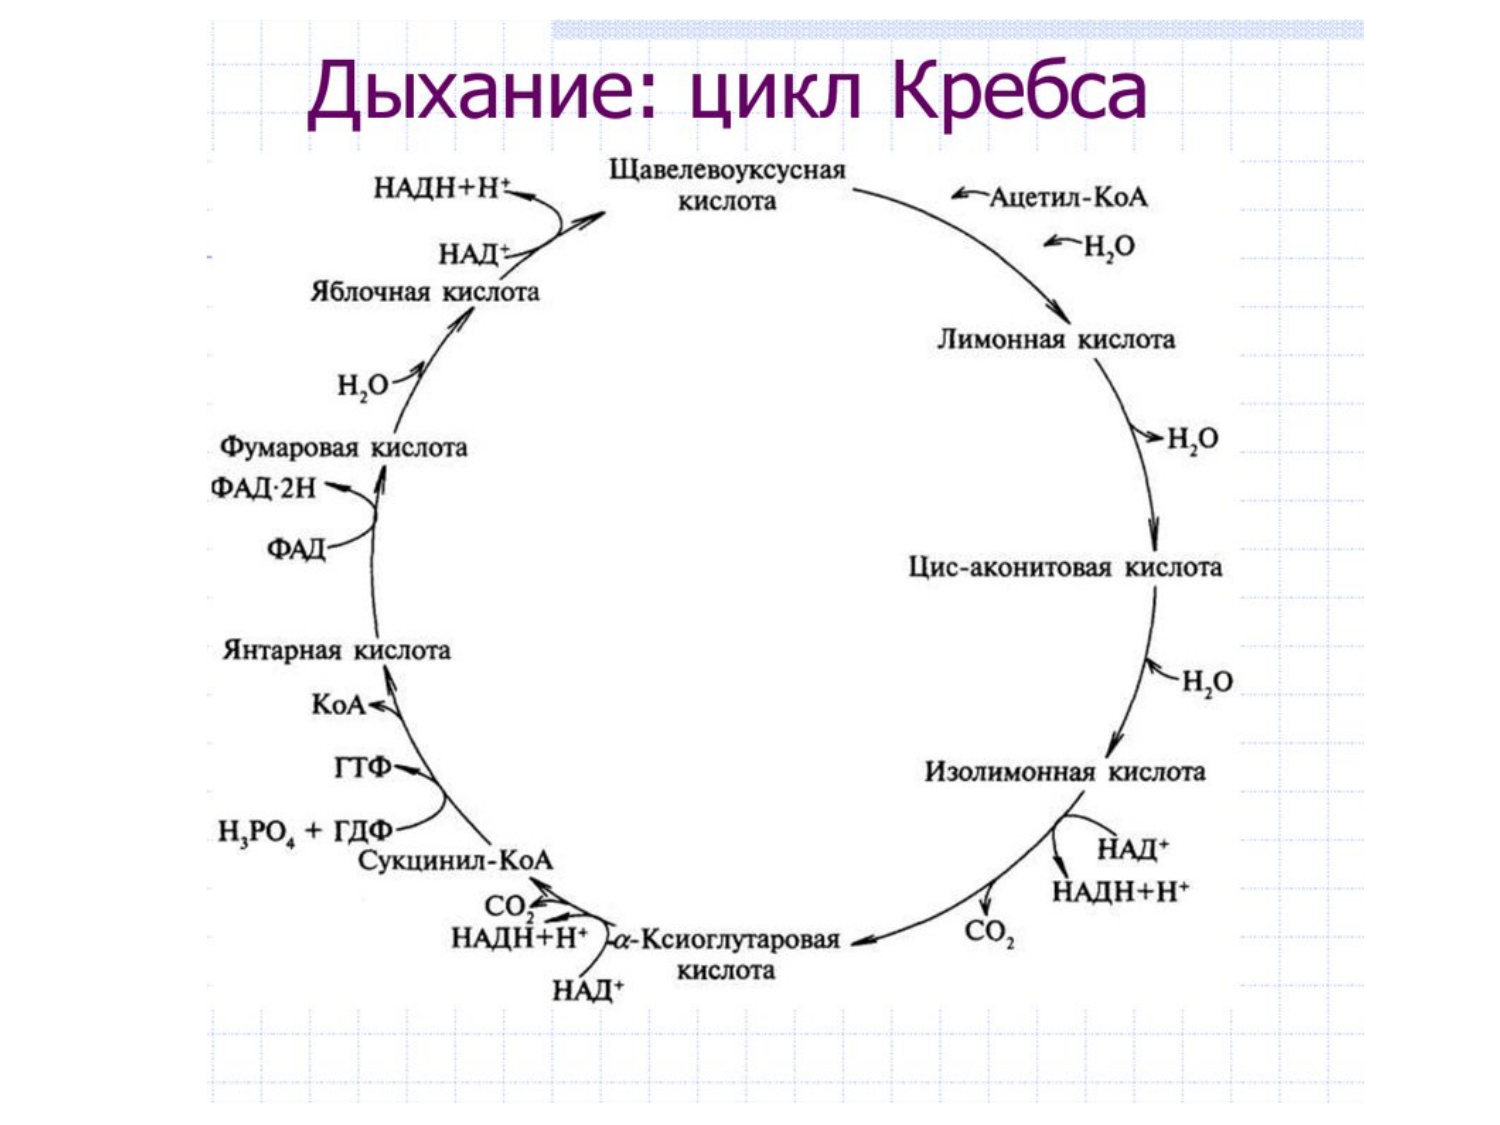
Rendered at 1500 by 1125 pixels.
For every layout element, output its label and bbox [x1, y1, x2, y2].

picture [206, 18, 1365, 1105]
